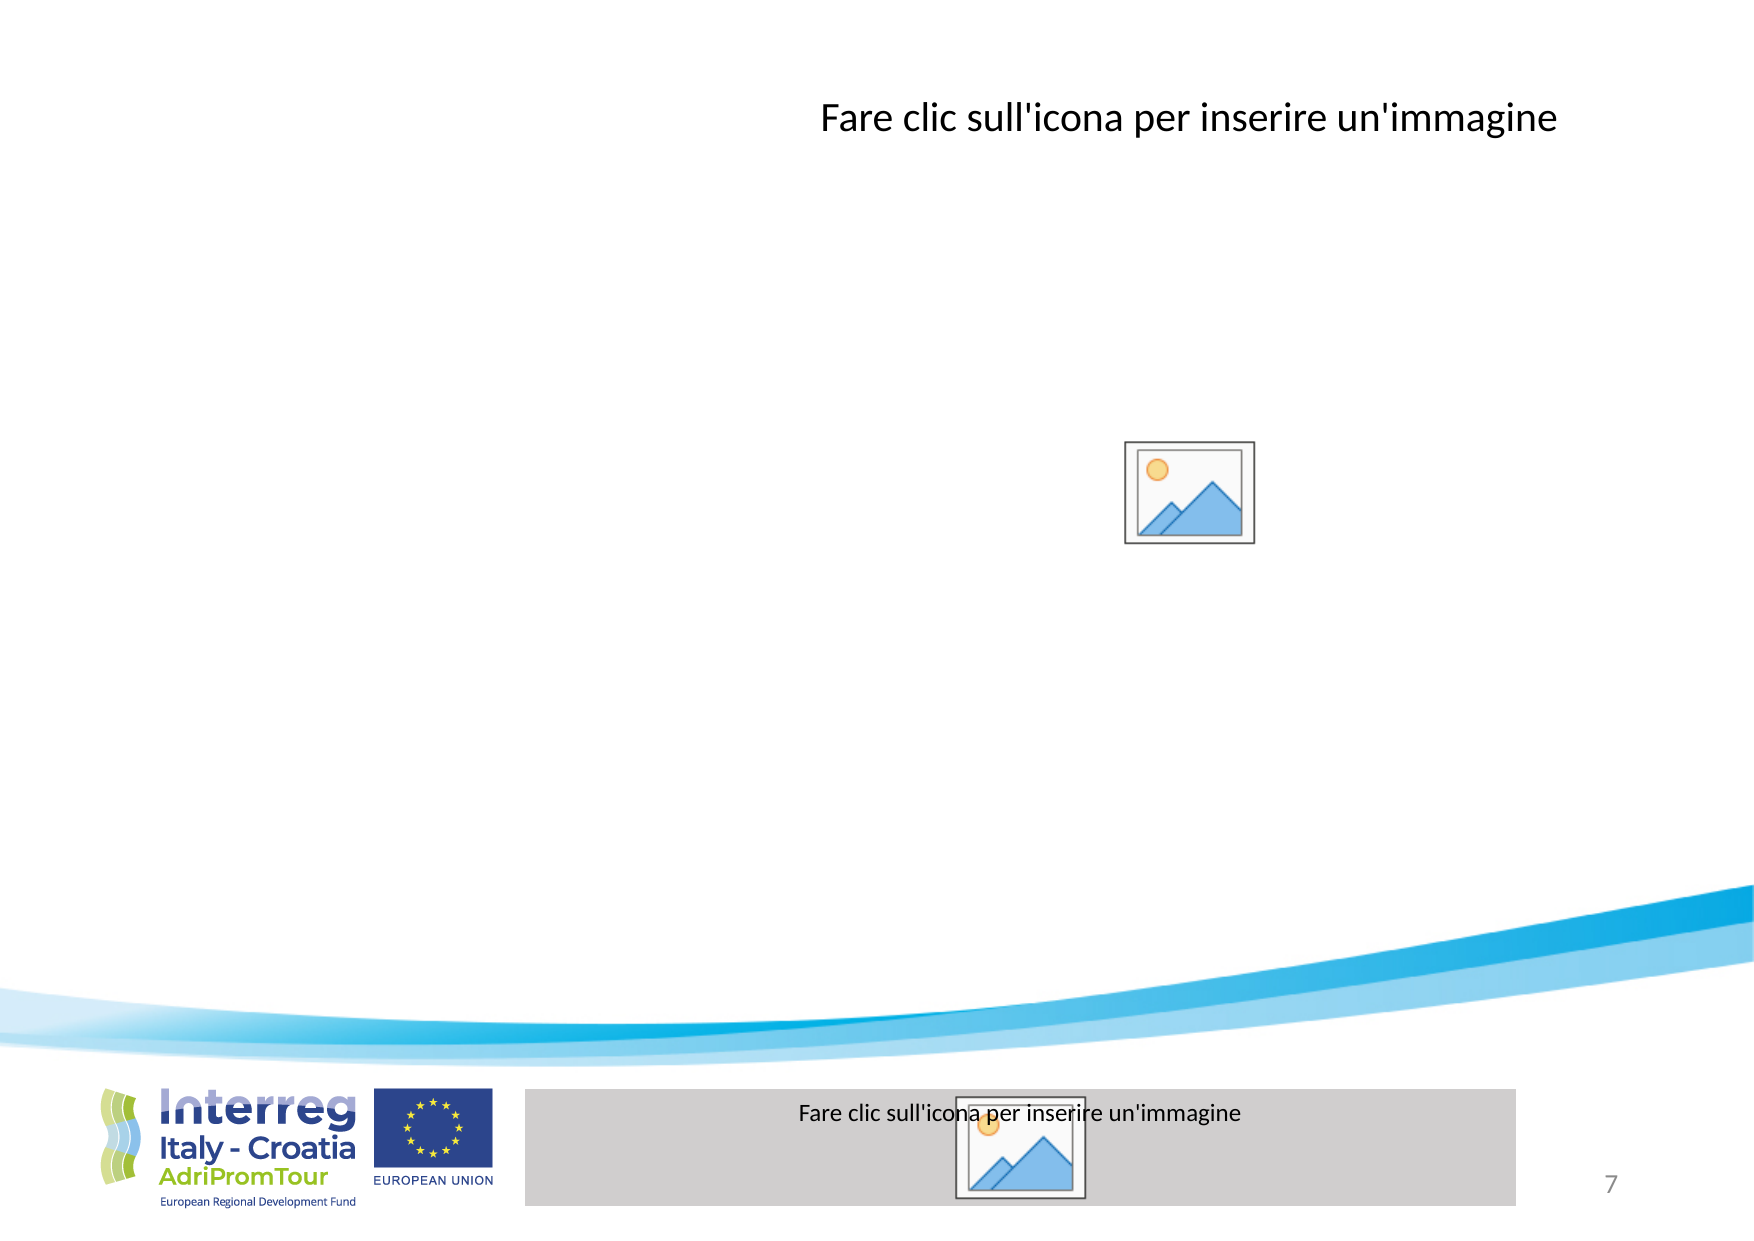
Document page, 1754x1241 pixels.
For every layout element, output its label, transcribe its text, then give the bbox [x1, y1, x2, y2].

picture [0, 81, 1754, 1218]
slide_number 7 [1526, 1149, 1634, 1216]
